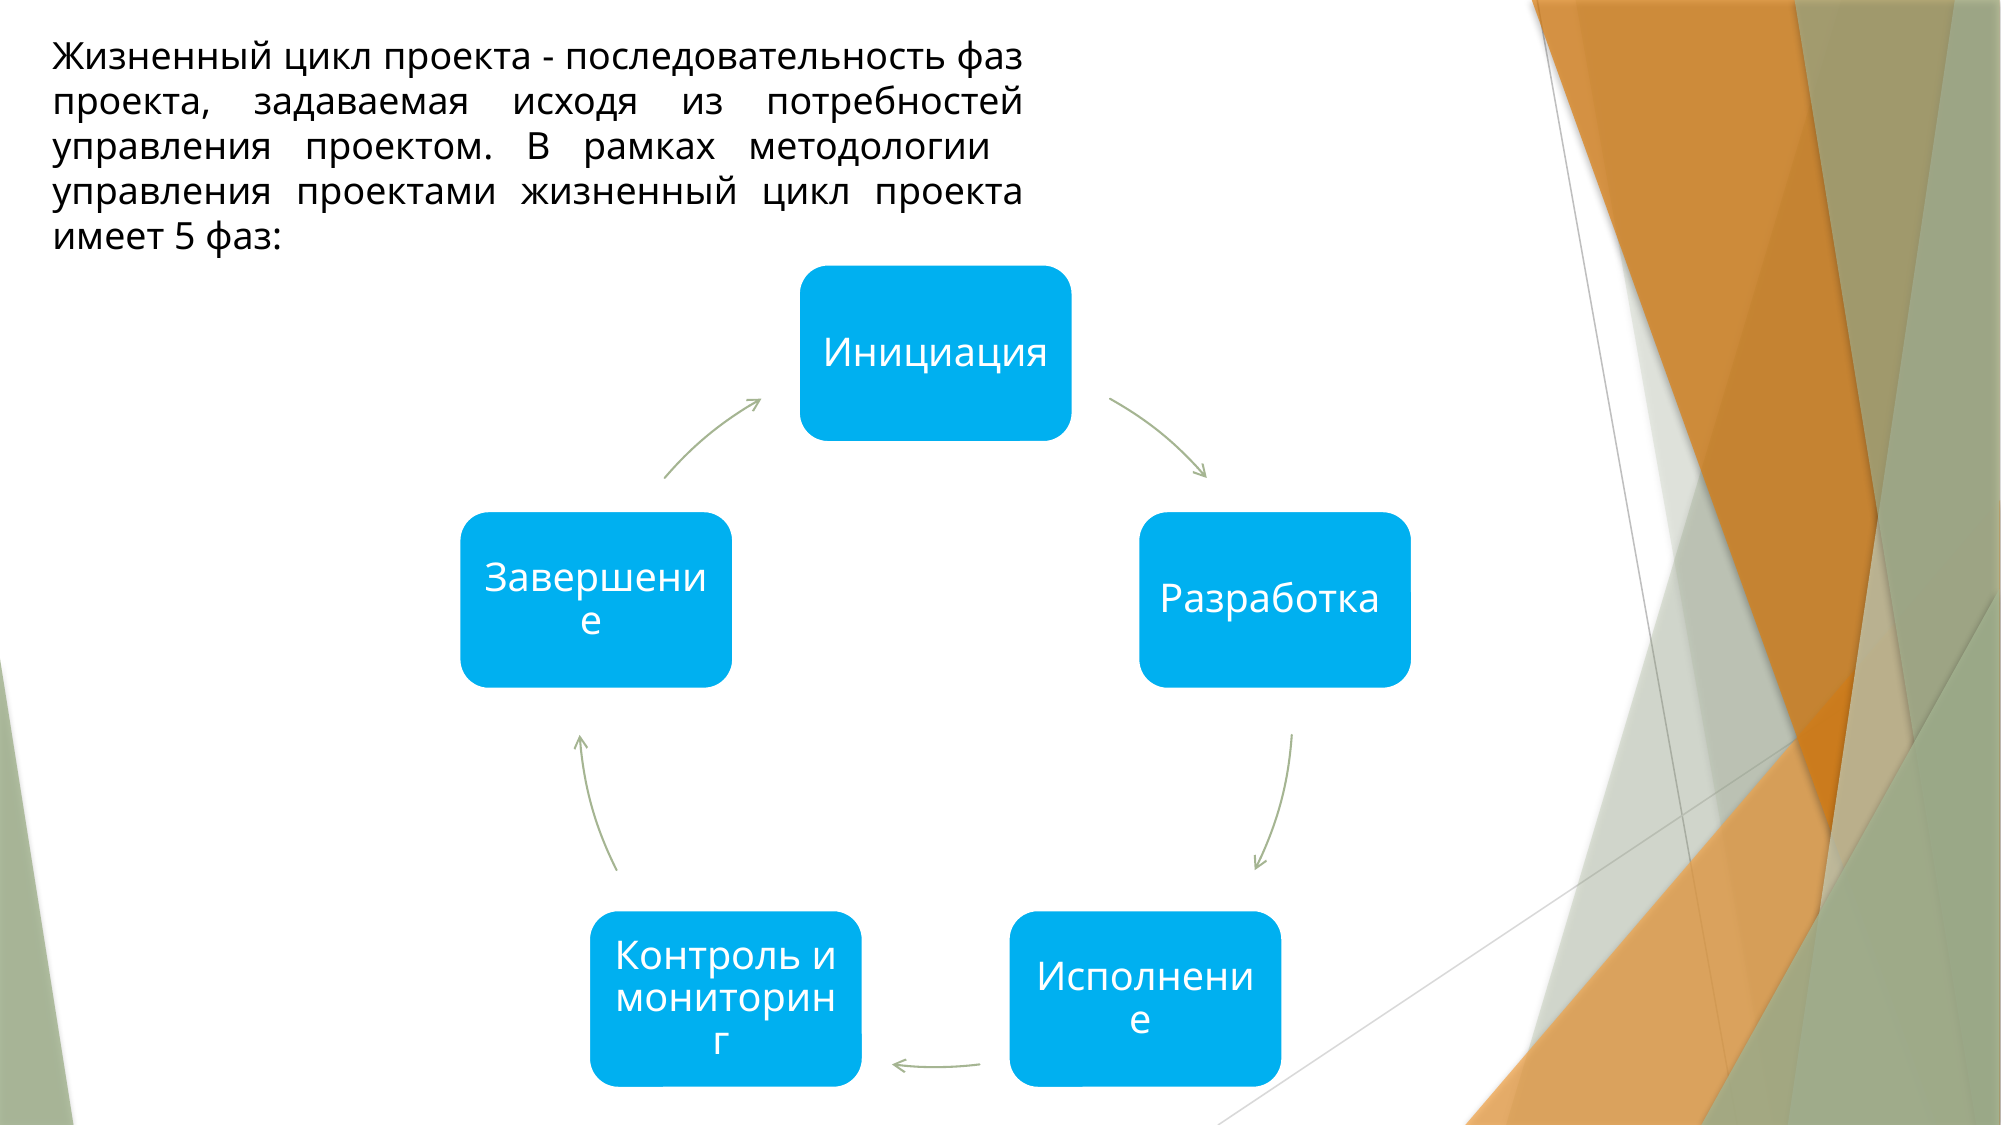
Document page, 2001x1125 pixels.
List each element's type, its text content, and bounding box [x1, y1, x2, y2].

text_box Жизненный цикл проекта - последовательность фаз проекта, задаваемая исходя из потребностей управления проектом. В рамках методологии управления проектами жизненный цикл проекта имеет 5 фаз: [37, 24, 1039, 264]
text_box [232, 262, 1639, 1102]
